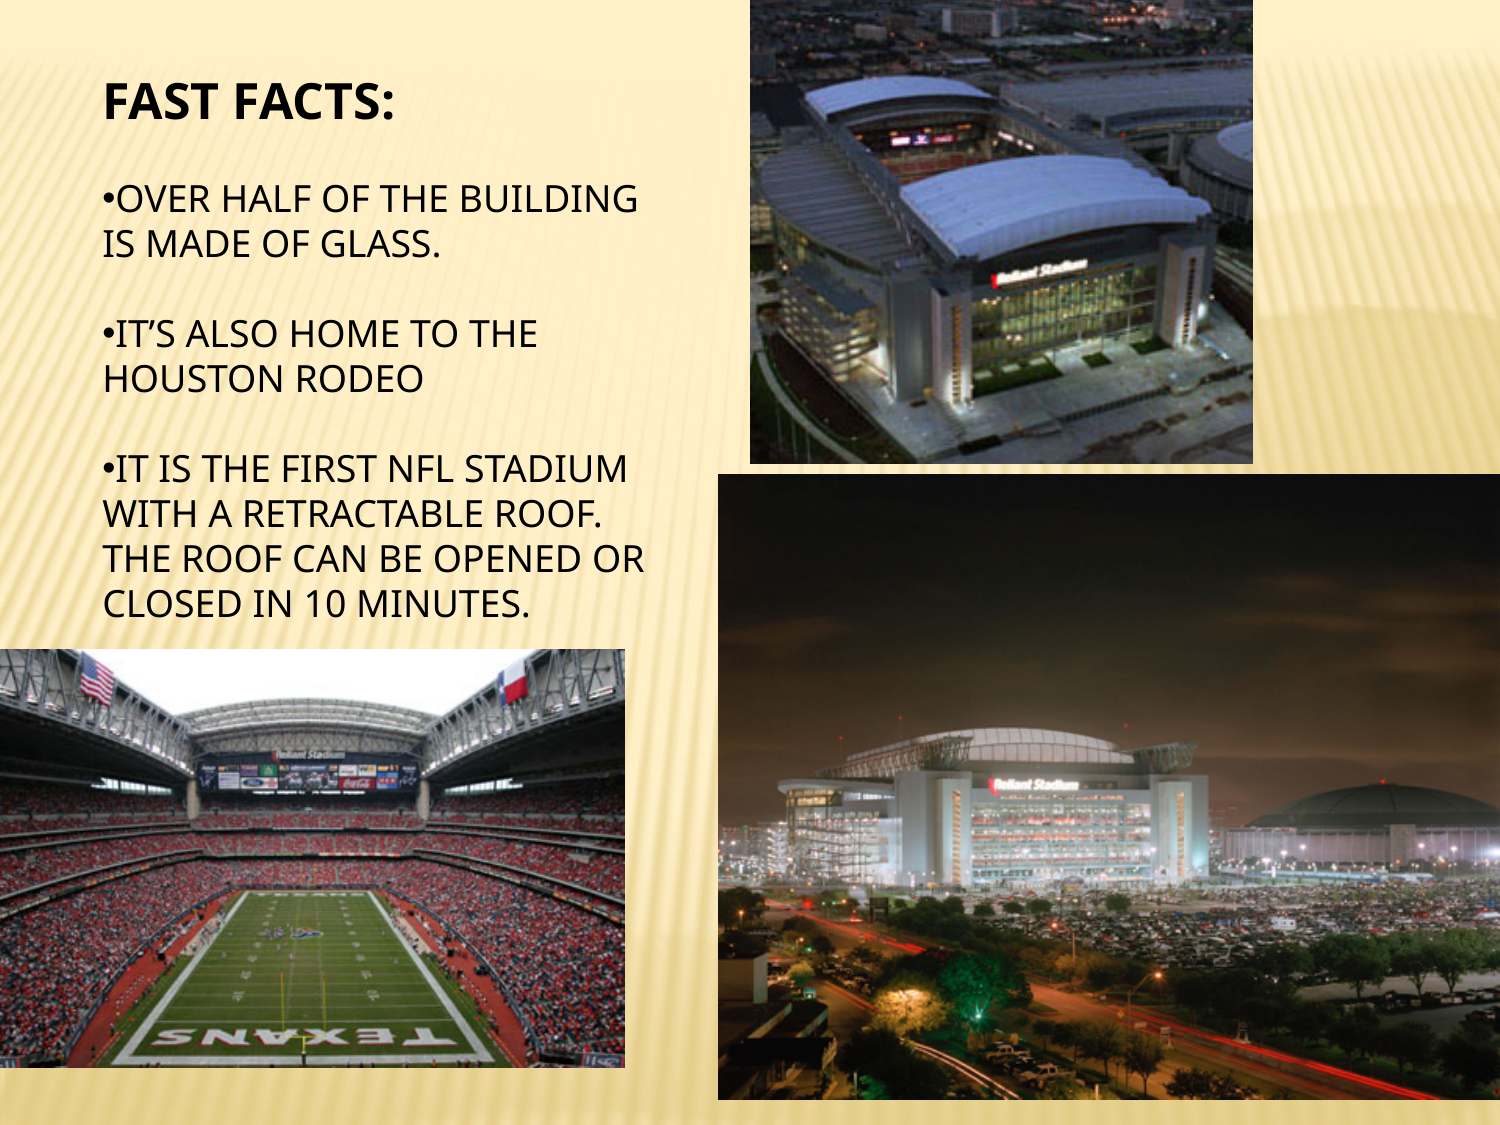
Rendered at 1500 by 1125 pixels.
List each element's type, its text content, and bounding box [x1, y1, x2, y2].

text_box FAST FACTS: OVER HALF OF THE BUILDING IS MADE OF GLASS. IT’S ALSO HOME TO THE HOUSTON RODEO IT IS THE FIRST NFL STADIUM WITH A RETRACTABLE ROOF. THE ROOF CAN BE OPENED OR CLOSED IN 10 MINUTES. [87, 62, 675, 633]
picture [0, 649, 626, 1068]
picture [718, 474, 1500, 1101]
picture [686, 0, 1468, 465]
